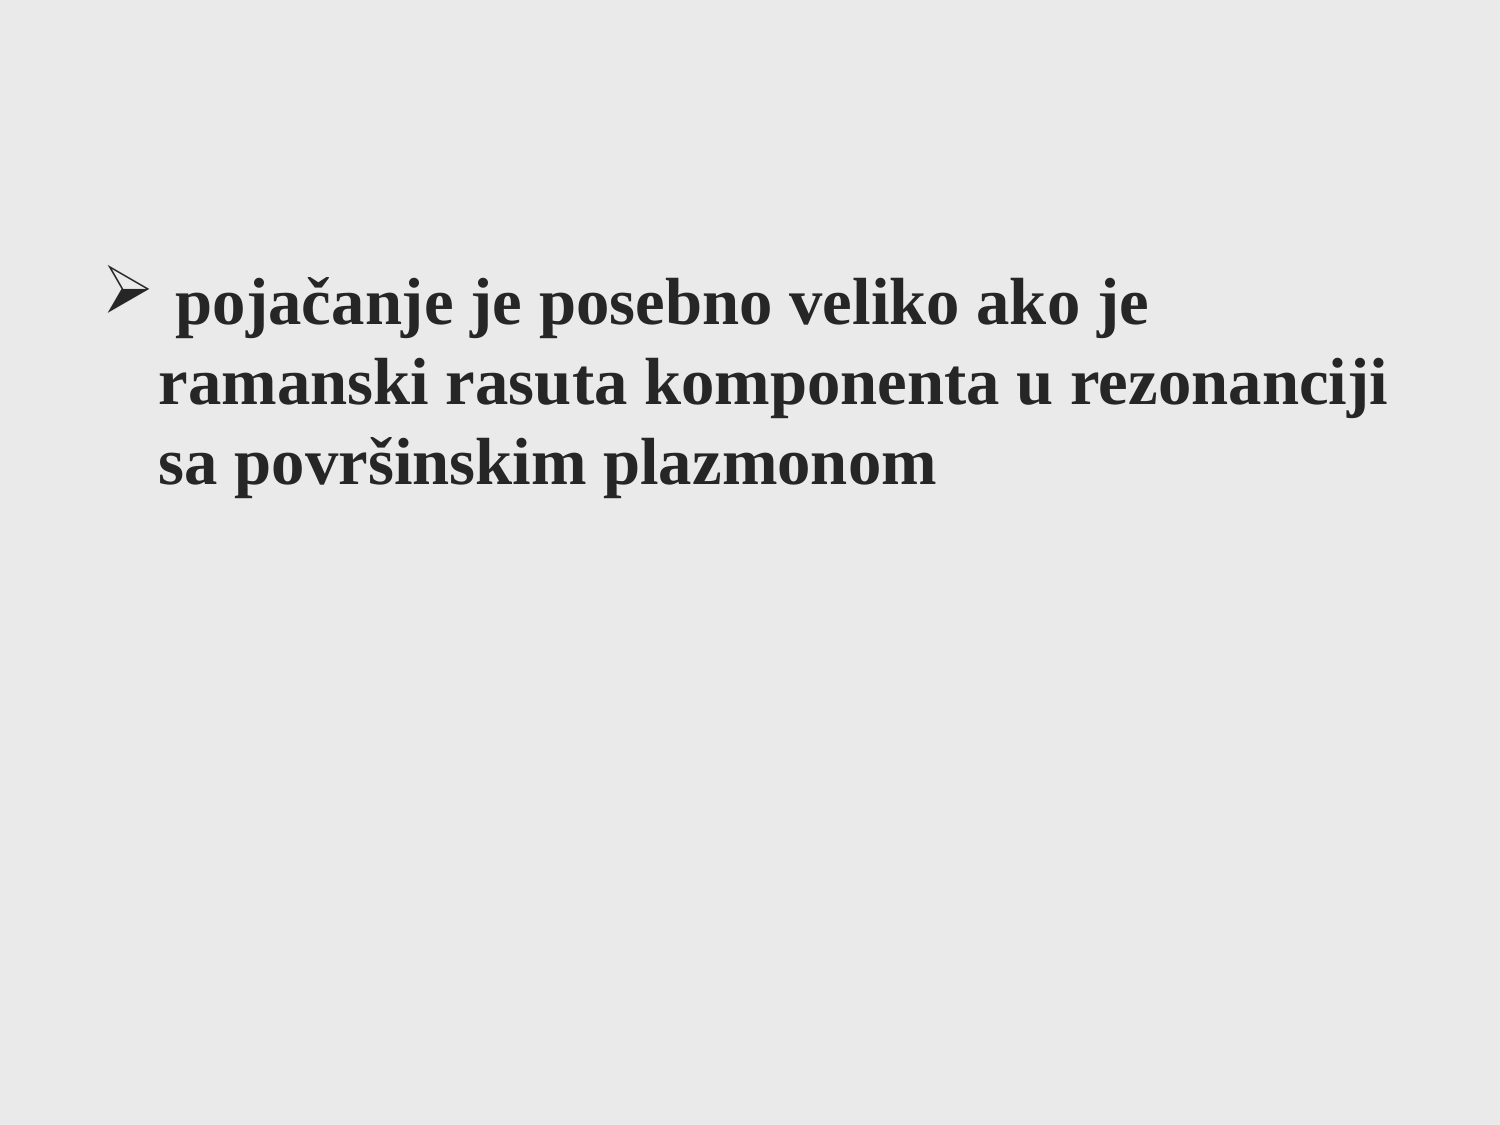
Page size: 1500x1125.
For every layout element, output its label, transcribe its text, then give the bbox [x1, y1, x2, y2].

list pojačanje je posebno veliko ako je ramanski rasuta komponenta u rezonanciji sa površinskim plazmonom [87, 249, 1438, 713]
